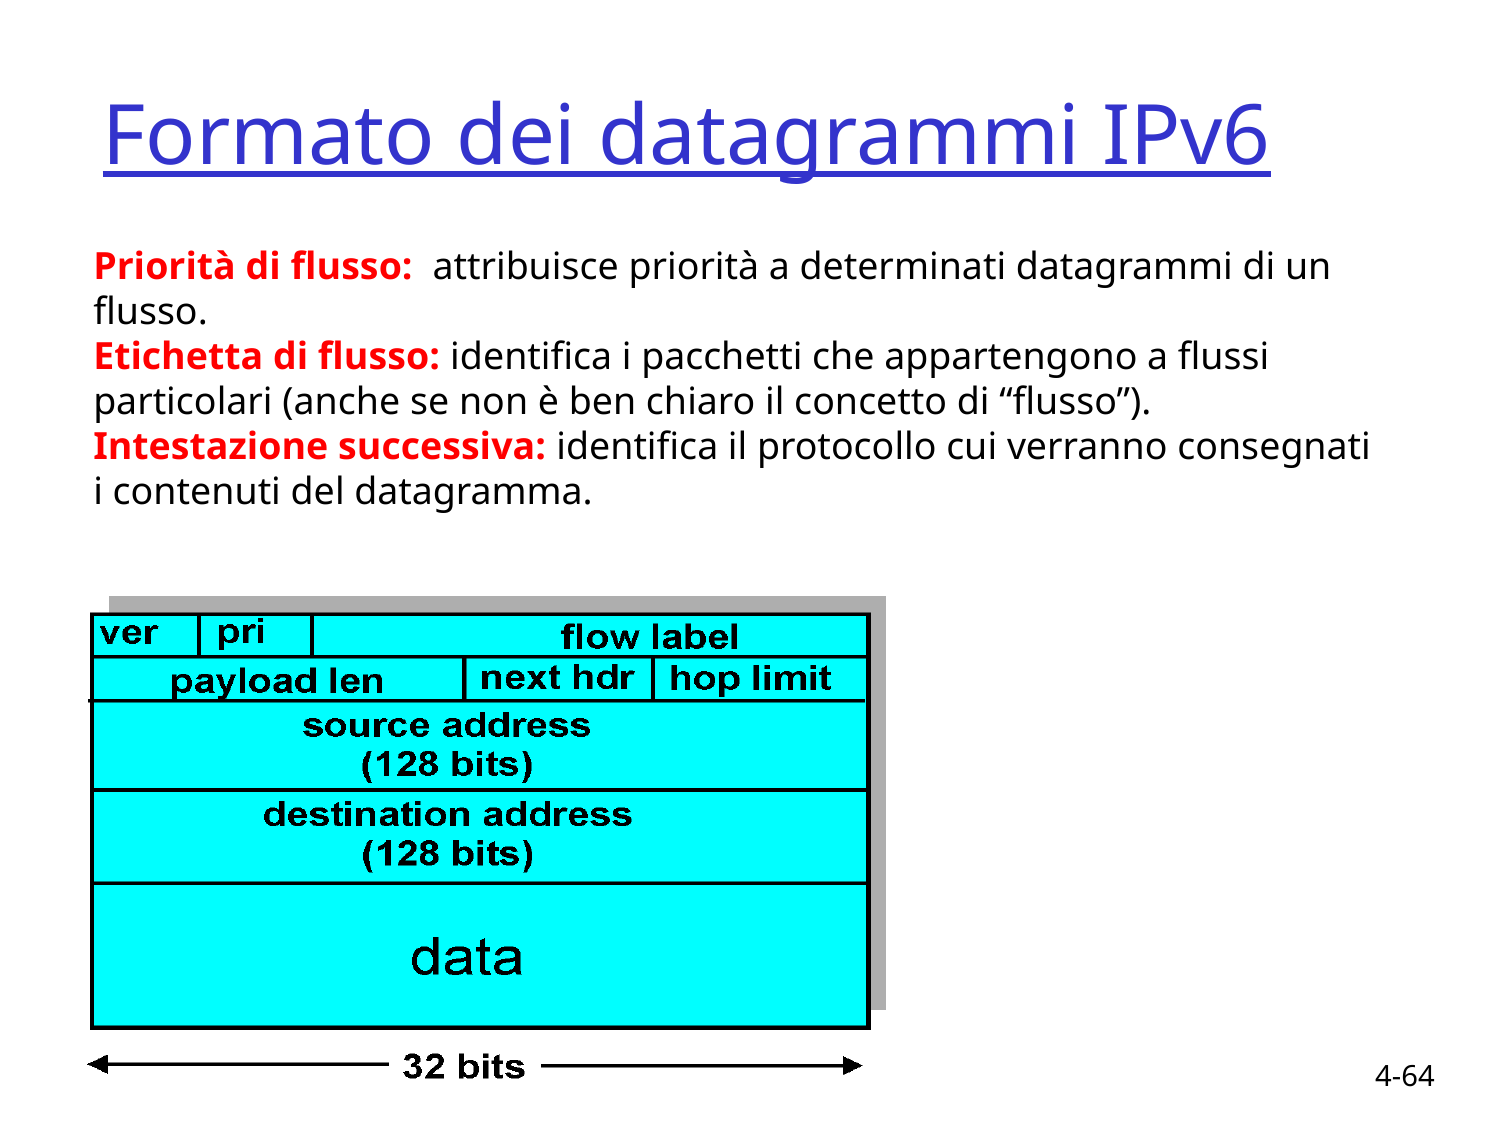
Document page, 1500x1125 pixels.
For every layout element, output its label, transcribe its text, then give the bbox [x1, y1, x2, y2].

text_box Priorità di flusso: attribuisce priorità a determinati datagrammi di un flusso. Etichetta di flusso: identifica i pacchetti che appartengono a flussi particolari (anche se non è ben chiaro il concetto di “flusso”). Intestazione successiva: identifica il protocollo cui verranno consegnati i contenuti del datagramma. [78, 234, 1396, 520]
picture [86, 596, 886, 1079]
title Formato dei datagrammi IPv6 [87, 37, 1363, 226]
slide_number 4-64 [1338, 1049, 1451, 1125]
